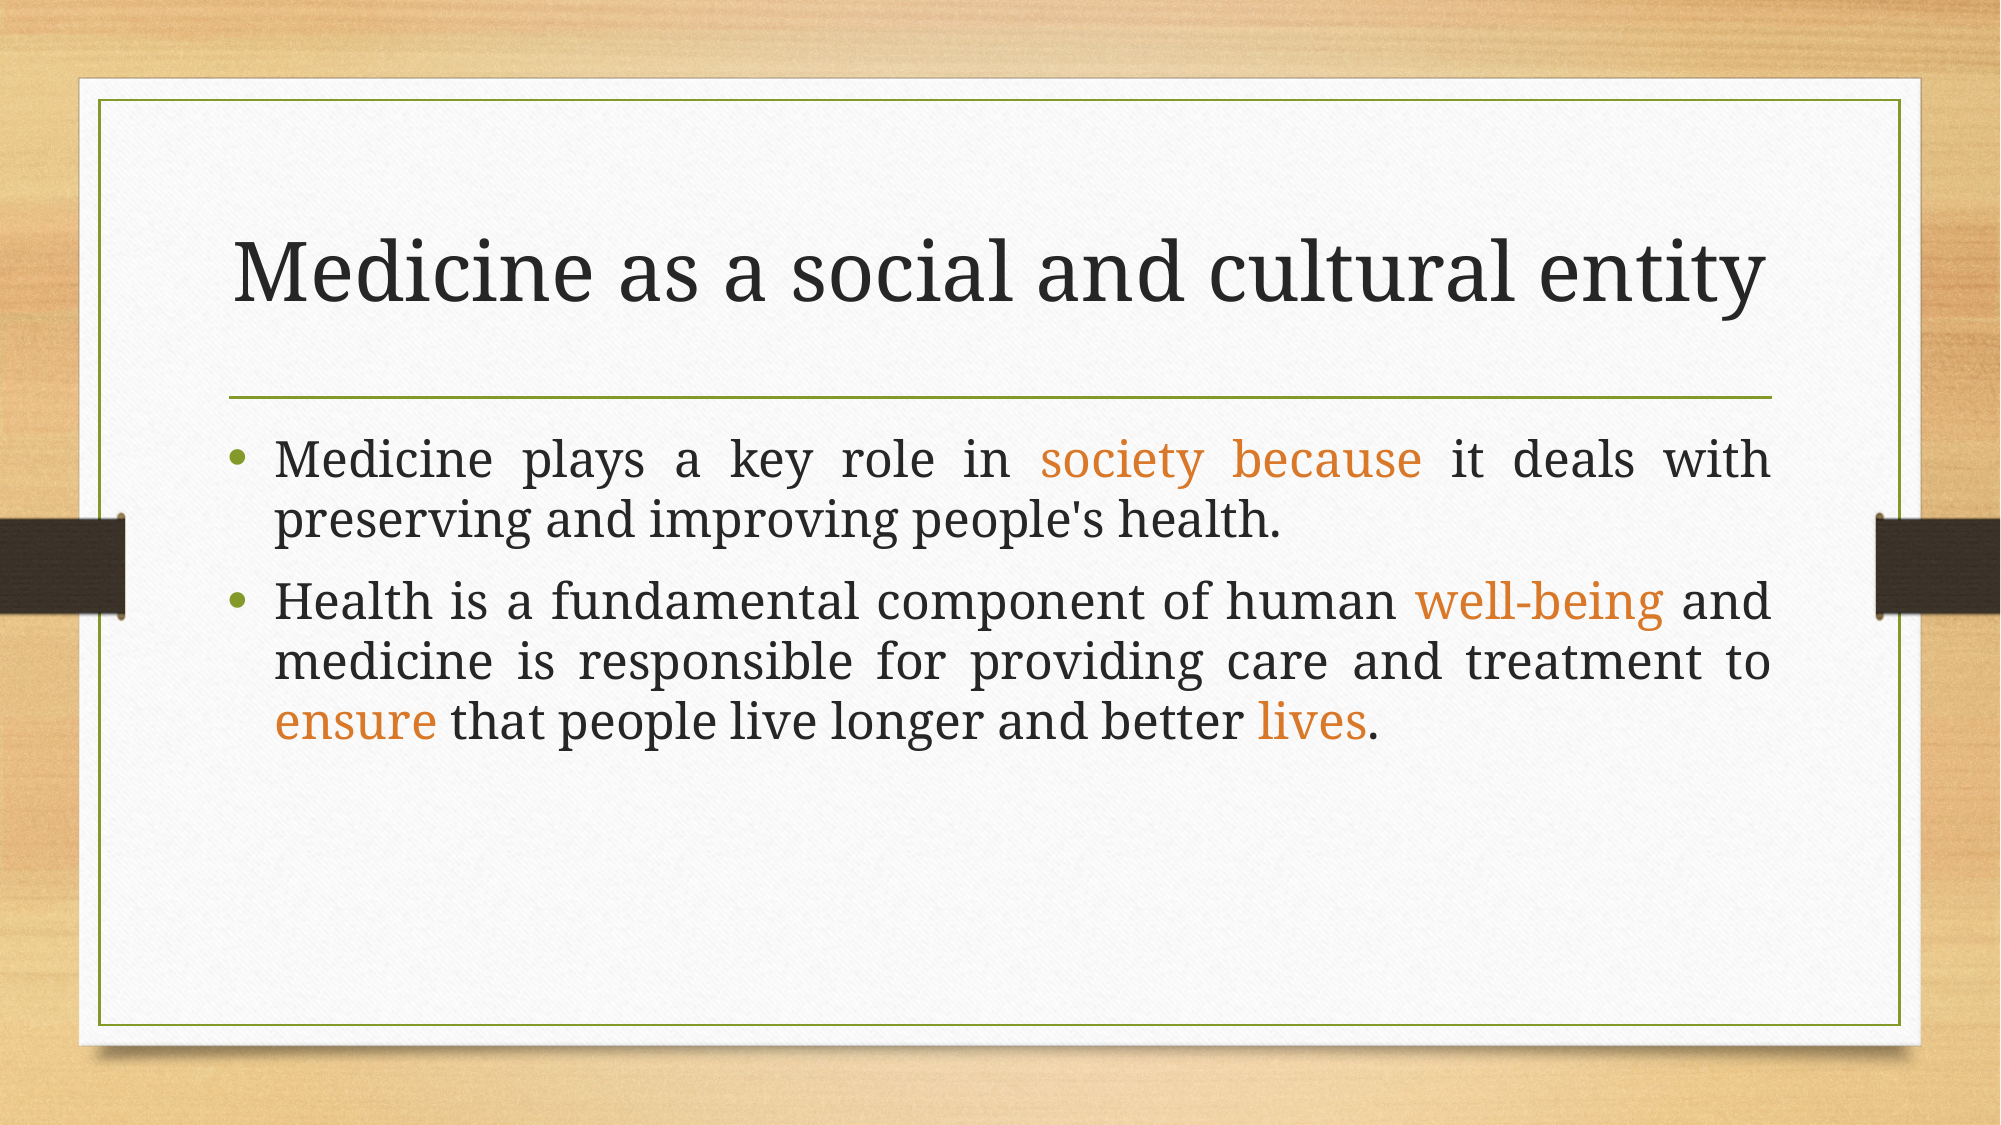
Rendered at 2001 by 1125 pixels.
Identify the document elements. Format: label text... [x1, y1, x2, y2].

title Medicine as a social and cultural entity [212, 161, 1788, 375]
list Medicine plays a key role in society because it deals with preserving and improving people's health. Health is a fundamental component of human well-being and medicine is responsible for providing care and treatment to ensure that people live longer and better lives. [212, 419, 1788, 964]
picture [0, 0, 2001, 1125]
